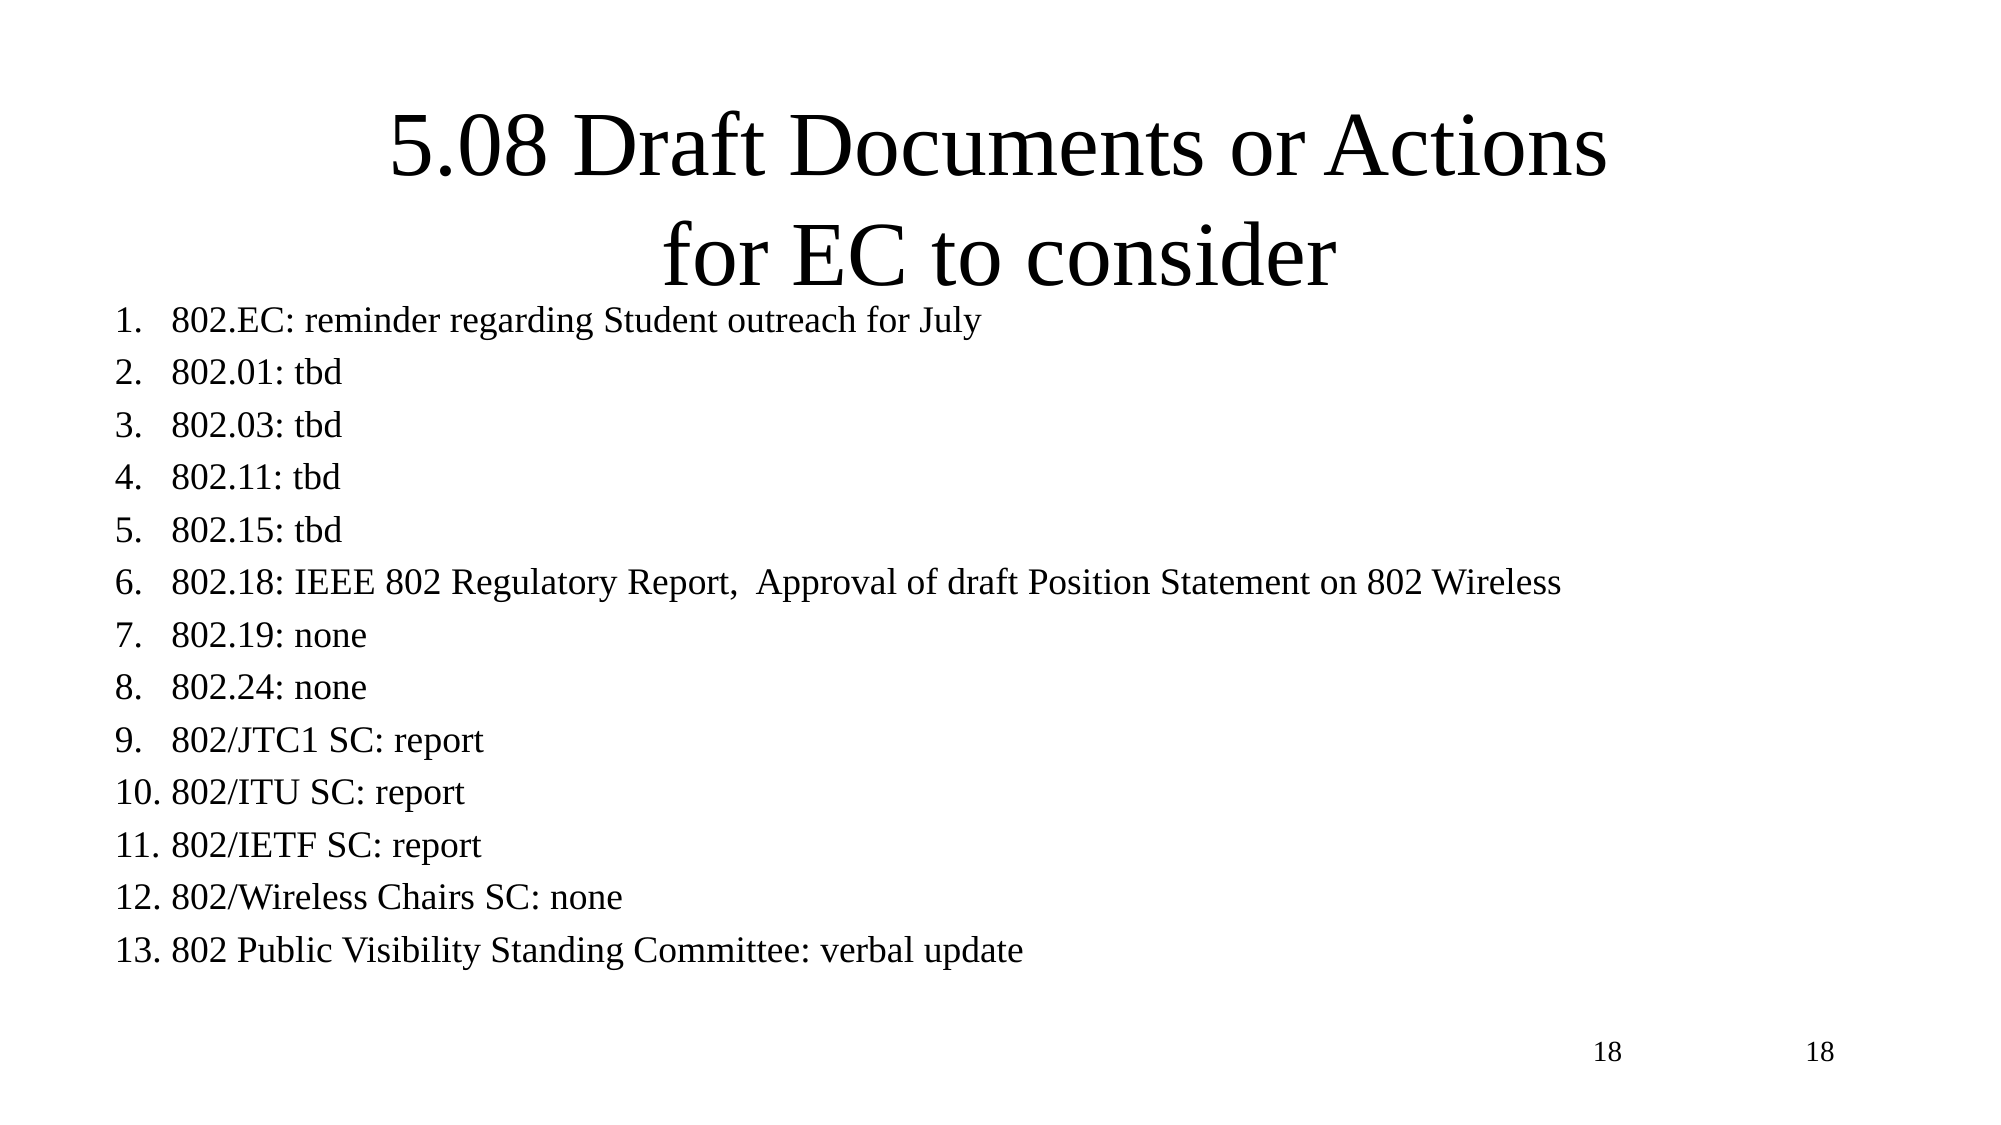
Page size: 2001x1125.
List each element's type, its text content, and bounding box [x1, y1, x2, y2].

text_box 18 [1324, 1025, 1638, 1100]
title 5.08 Draft Documents or Actions for EC to consider [362, 99, 1638, 287]
text_box 802.EC: reminder regarding Student outreach for July 802.01: tbd 802.03: tbd 802.11: tbd 802.15: tbd 802.18: IEEE 802 Regulatory Report, Approval of draft Position Statement on 802 Wireless 802.19: none 802.24: none 802/JTC1 SC: report 802/ITU SC: report 802/IETF SC: report 802/Wireless Chairs SC: none 802 Public Visibility Standing Committee: verbal update [99, 287, 1800, 1025]
slide_number 18 [1433, 1024, 1851, 1101]
